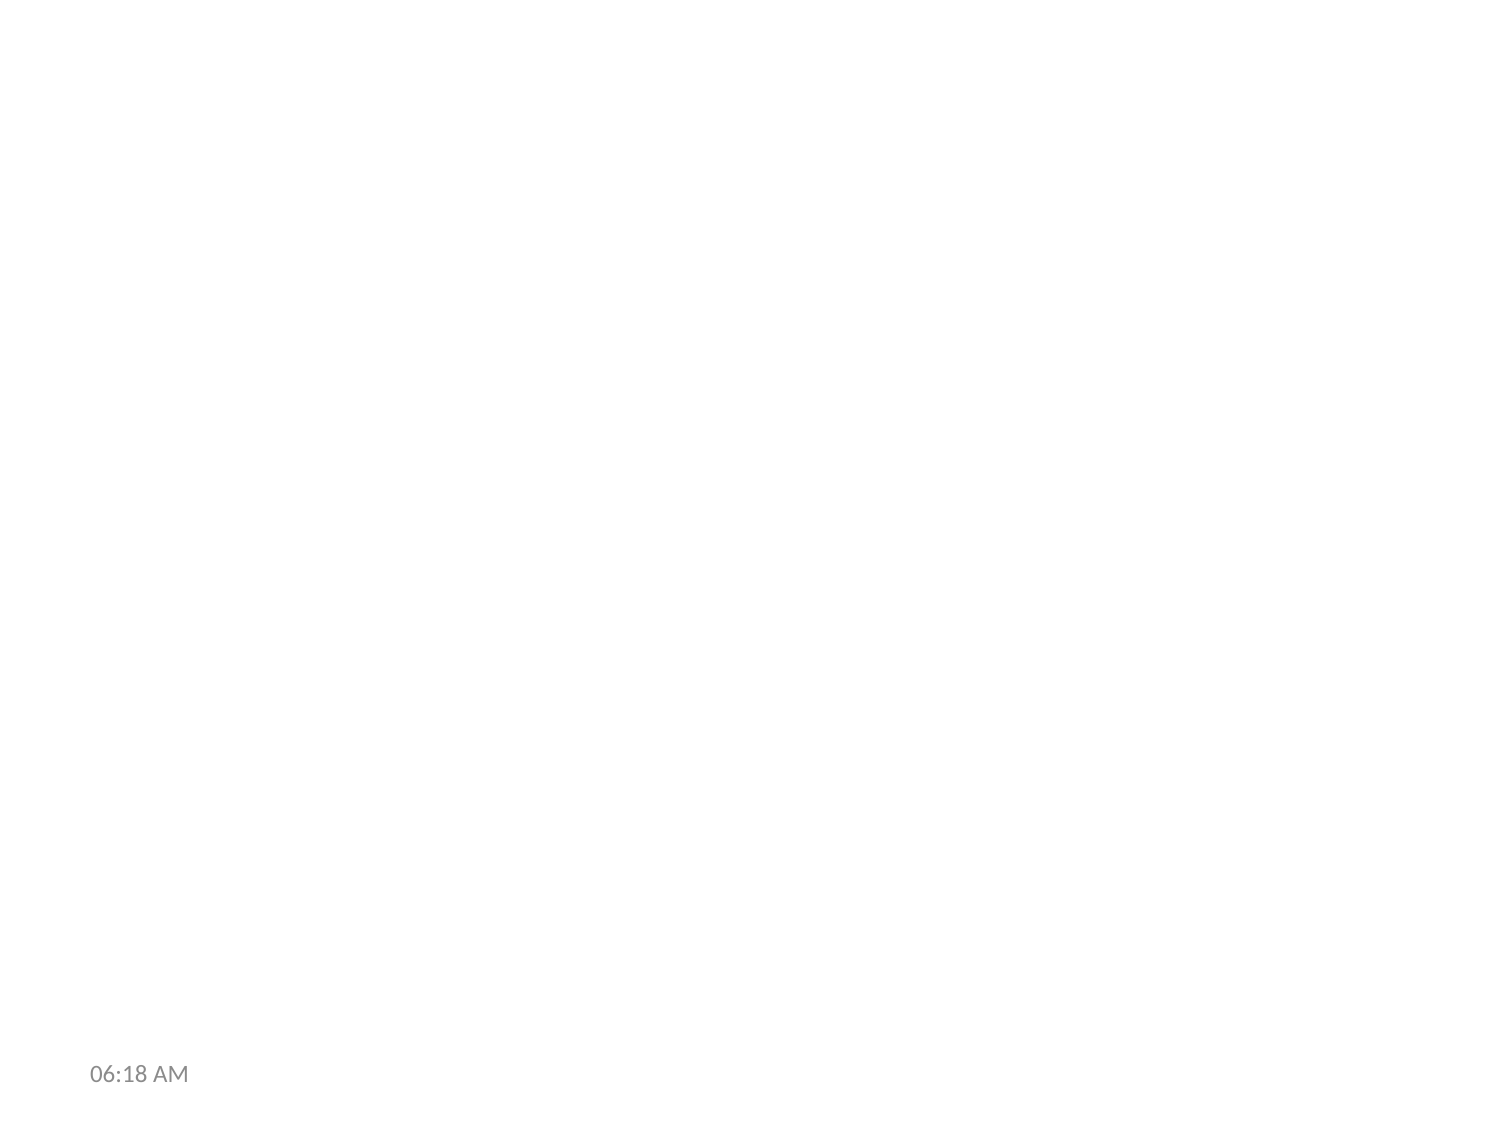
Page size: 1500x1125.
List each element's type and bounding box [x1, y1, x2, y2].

slide_number [75, 1042, 425, 1103]
